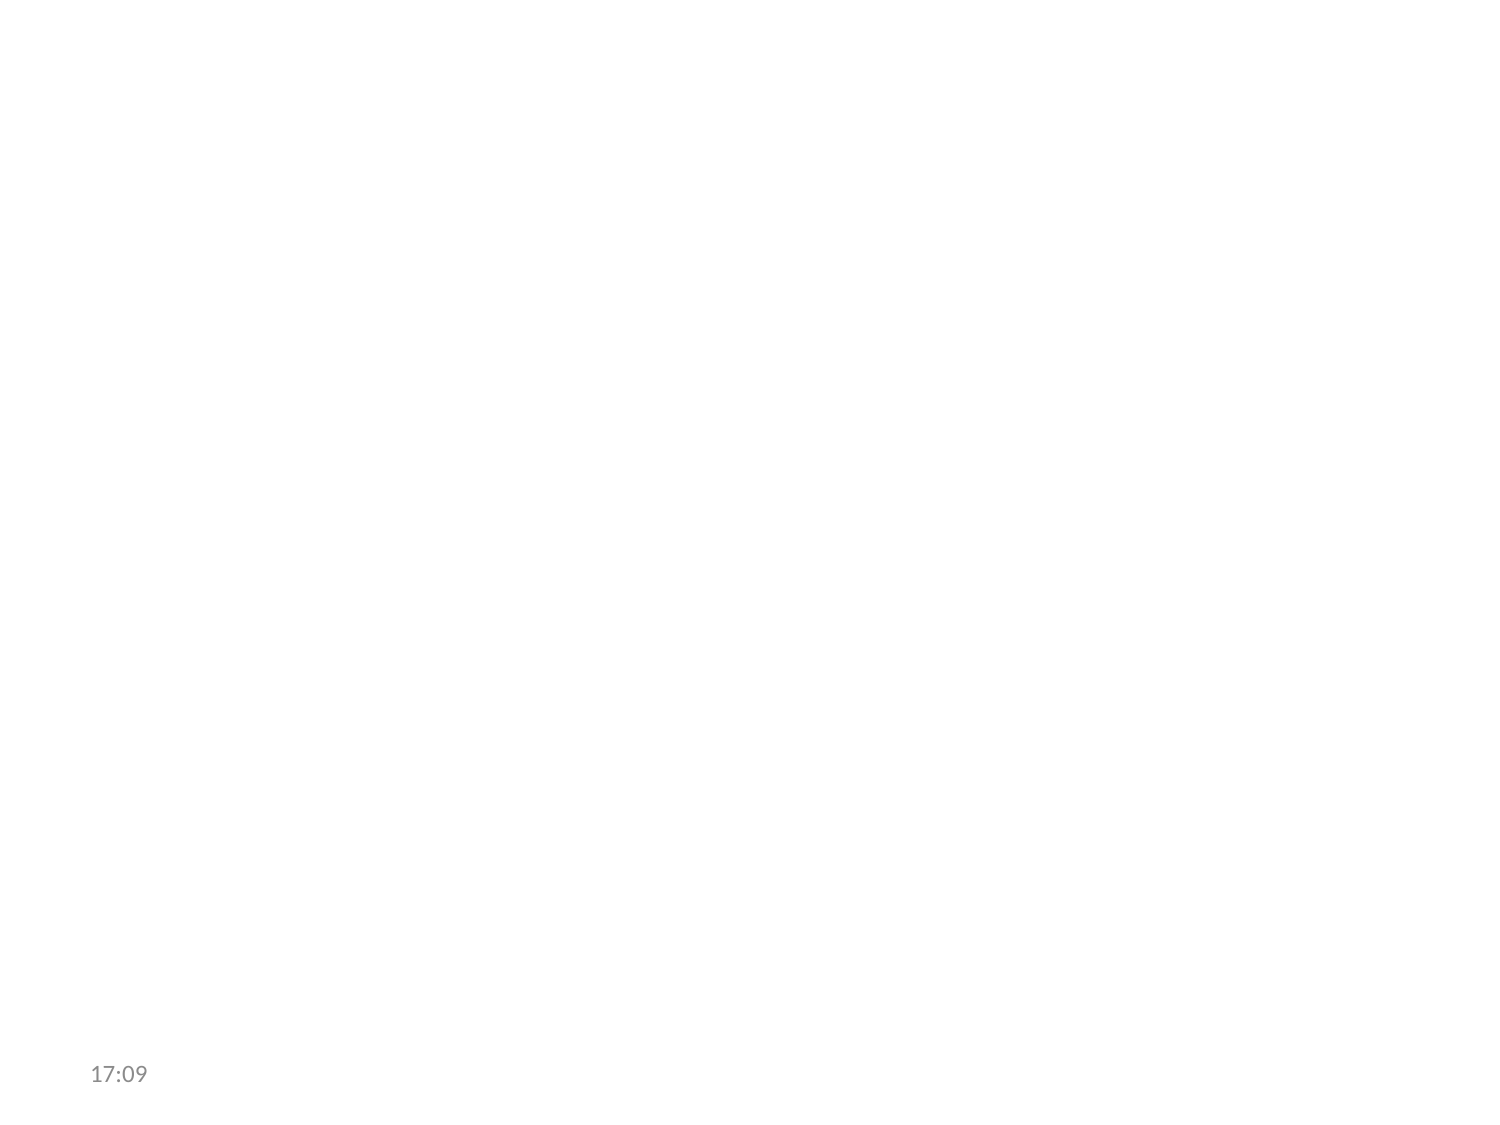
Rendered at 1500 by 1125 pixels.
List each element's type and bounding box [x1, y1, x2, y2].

slide_number [75, 1042, 425, 1103]
